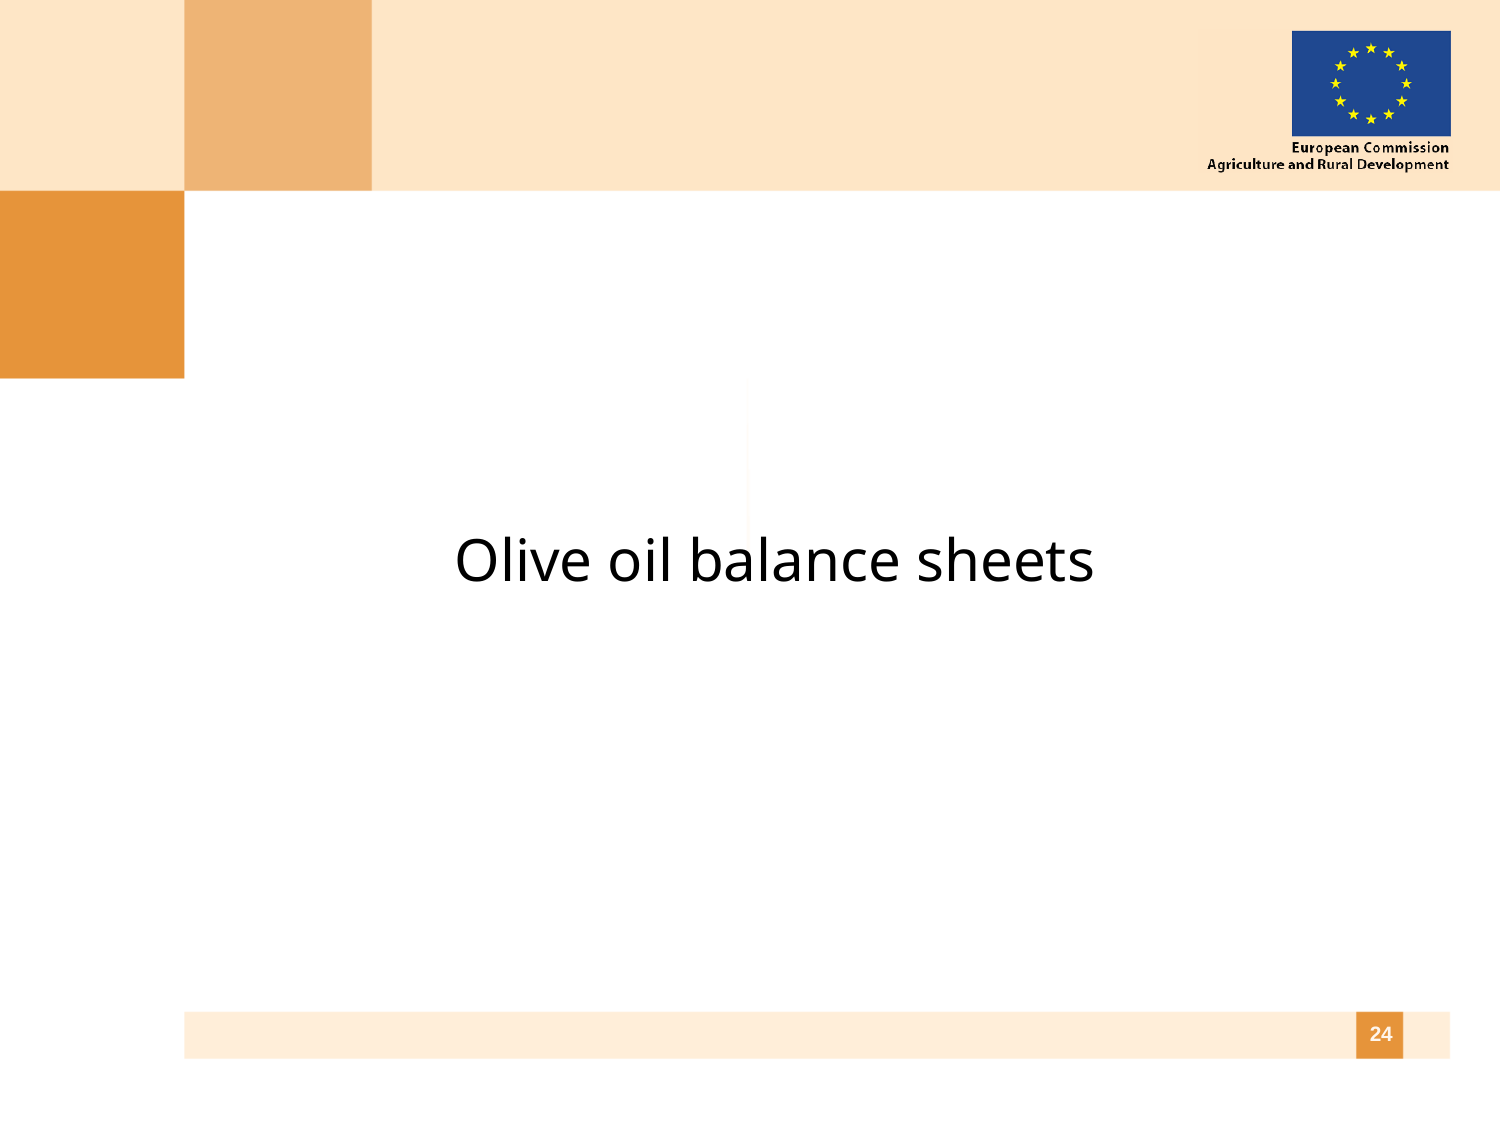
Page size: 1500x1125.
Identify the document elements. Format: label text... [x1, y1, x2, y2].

slide_number 24 [1340, 1013, 1423, 1061]
picture [0, 0, 1500, 1125]
text_box Olive oil balance sheets [233, 515, 1332, 600]
